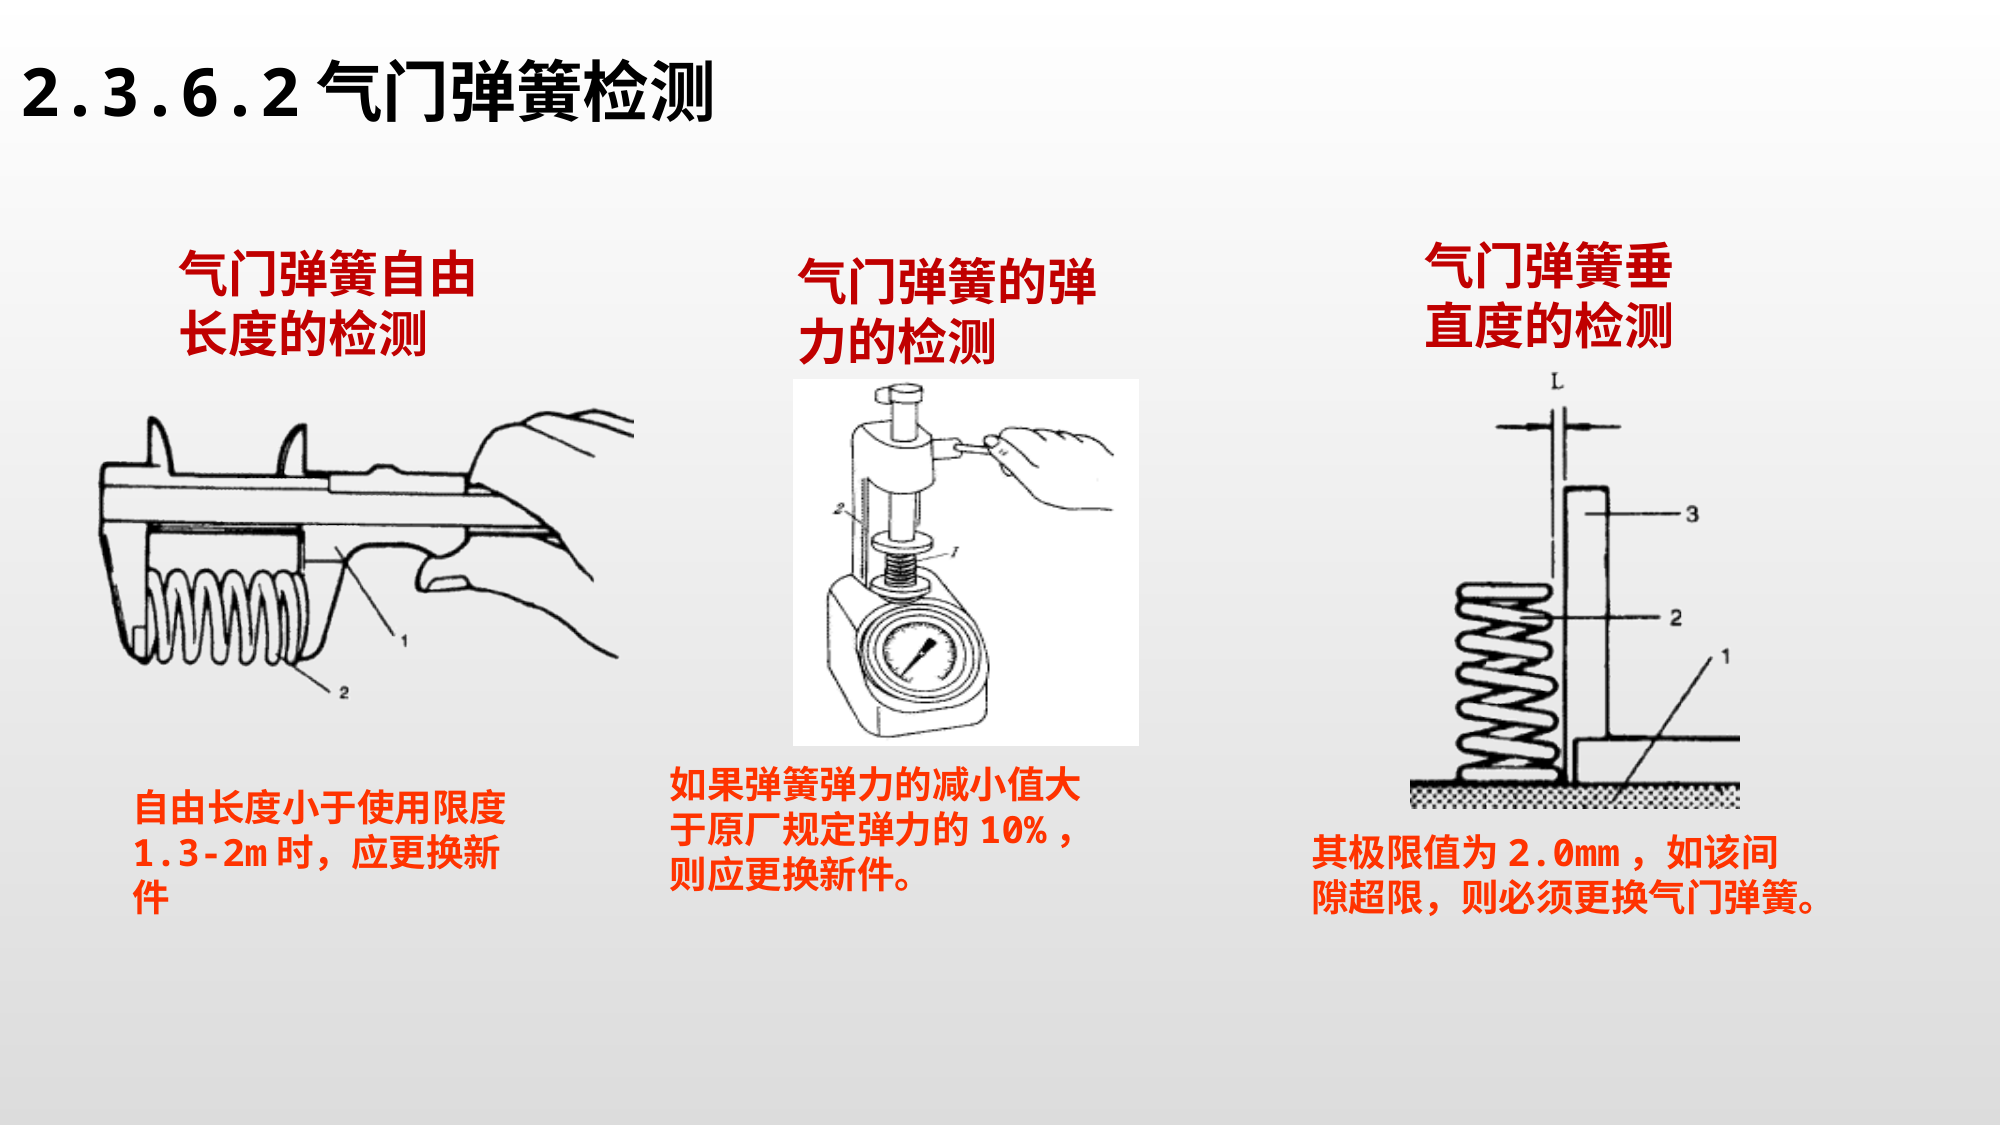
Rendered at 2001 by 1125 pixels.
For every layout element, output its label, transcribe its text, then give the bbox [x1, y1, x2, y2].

picture [793, 379, 1139, 746]
picture [71, 400, 634, 725]
text_box 气门弹簧垂直度的检测 [1410, 227, 1713, 359]
text_box 其极限值为2.0mm，如该间隙超限，则必须更换气门弹簧。 [1296, 821, 1827, 972]
text_box 自由长度小于使用限度1.3-2m时，应更换新件 [117, 776, 546, 927]
picture [1409, 359, 1740, 809]
text_box 2.3.6.2气门弹簧检测 [5, 42, 732, 137]
text_box 气门弹簧自由长度的检测 [163, 234, 500, 400]
text_box 如果弹簧弹力的减小值大于原厂规定弹力的10%，则应更换新件。 [655, 753, 1115, 904]
text_box 气门弹簧的弹力的检测 [782, 243, 1139, 378]
